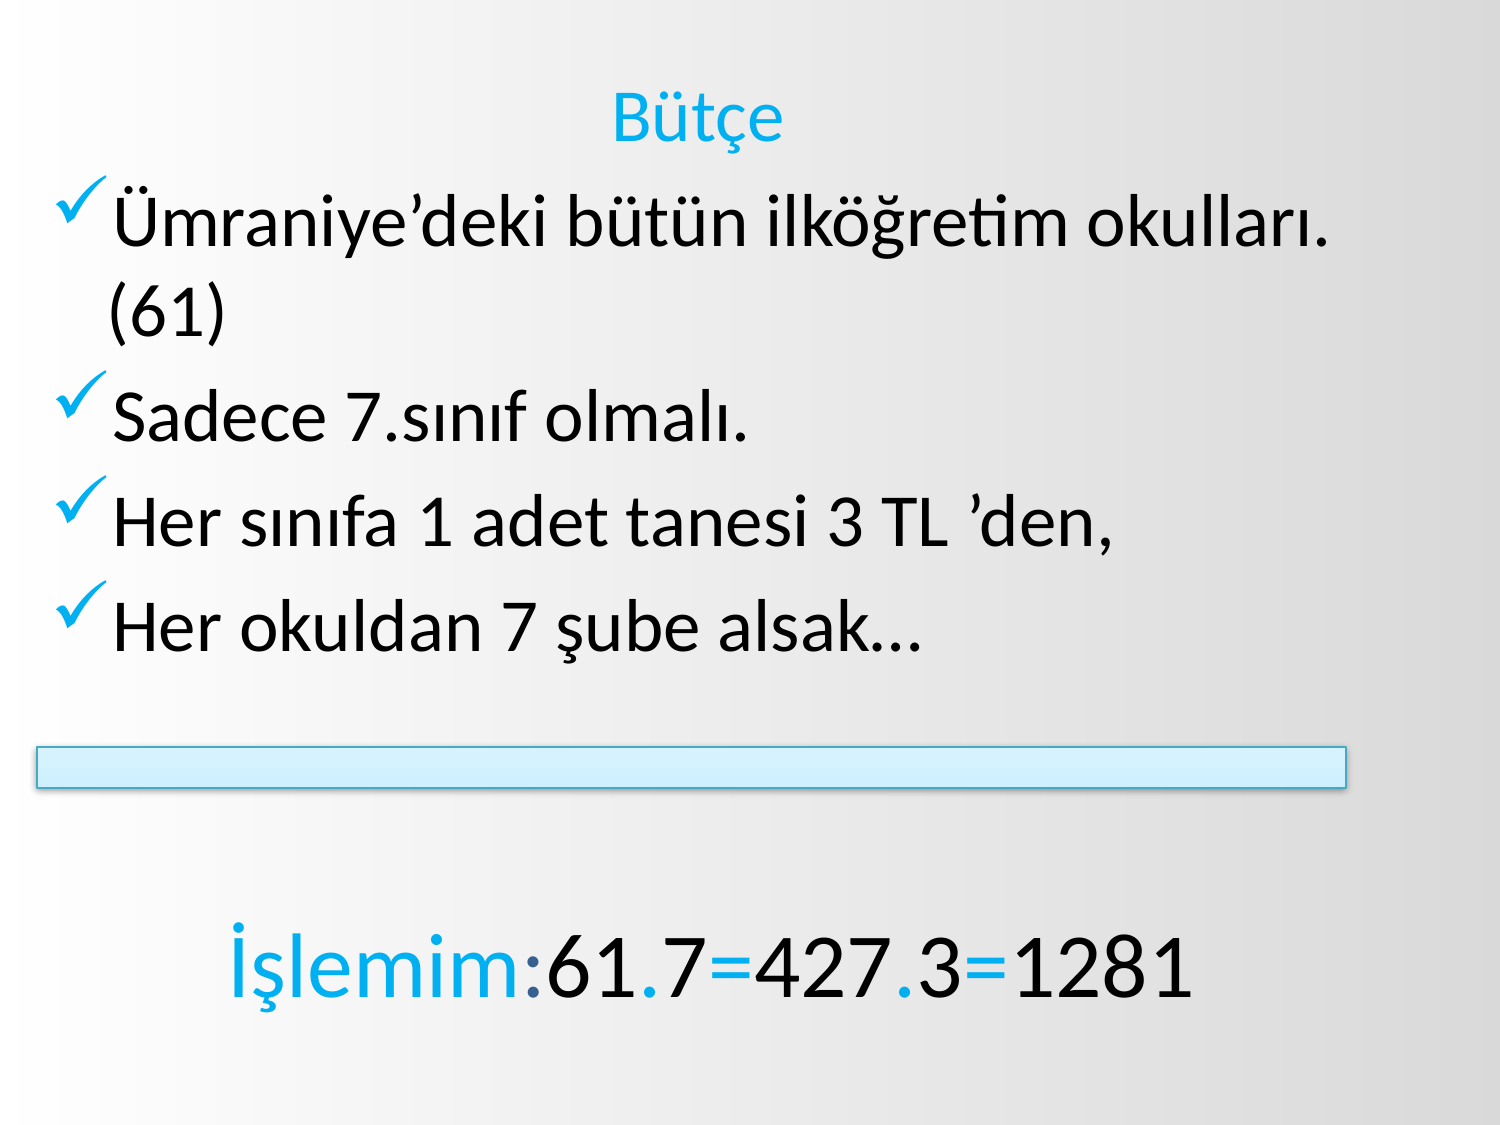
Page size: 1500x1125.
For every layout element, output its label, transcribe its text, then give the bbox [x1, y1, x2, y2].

text_box [36, 746, 1347, 789]
list Bütçe Ümraniye’deki bütün ilköğretim okulları. (61) Sadece 7.sınıf olmalı. Her sınıfa 1 adet tanesi 3 TL ’den, Her okuldan 7 şube alsak… [35, 58, 1386, 801]
title İşlemim:61.7=427.3=1281 [46, 867, 1397, 1055]
